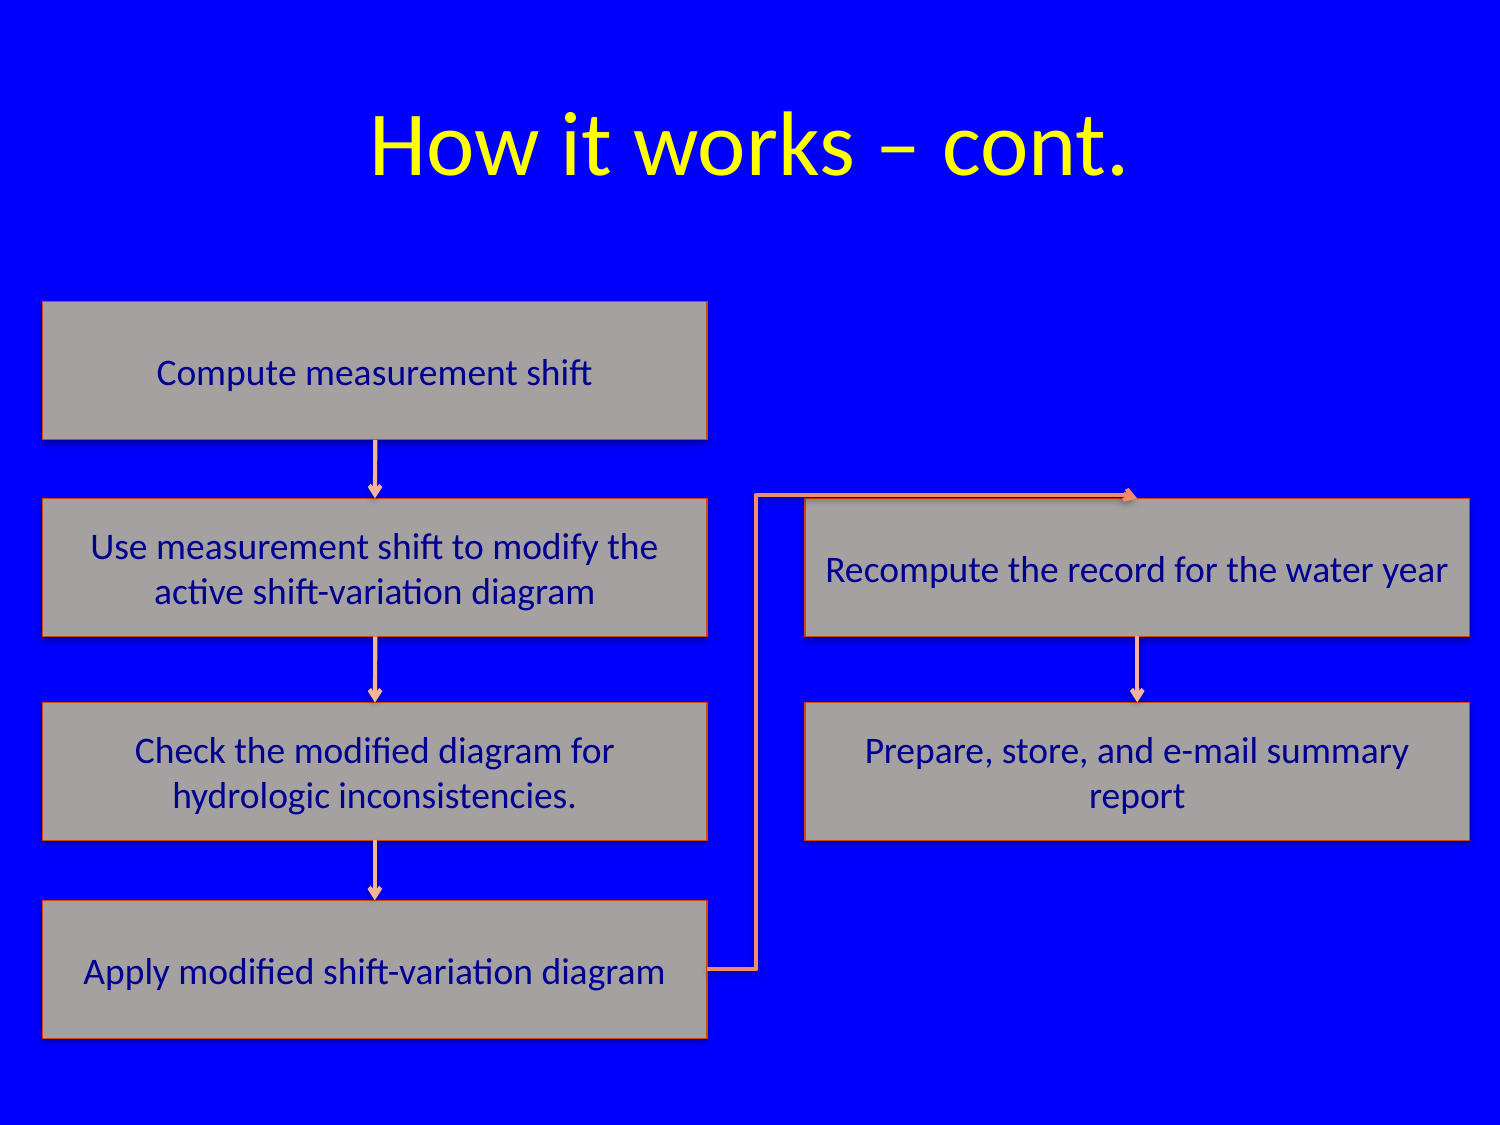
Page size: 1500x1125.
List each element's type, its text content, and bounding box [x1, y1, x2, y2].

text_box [706, 498, 1470, 970]
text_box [42, 636, 701, 839]
title How it works – cont. [75, 45, 1425, 233]
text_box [804, 636, 1470, 841]
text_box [42, 840, 708, 1039]
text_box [42, 439, 708, 635]
text_box Compute measurement shift [42, 301, 708, 439]
